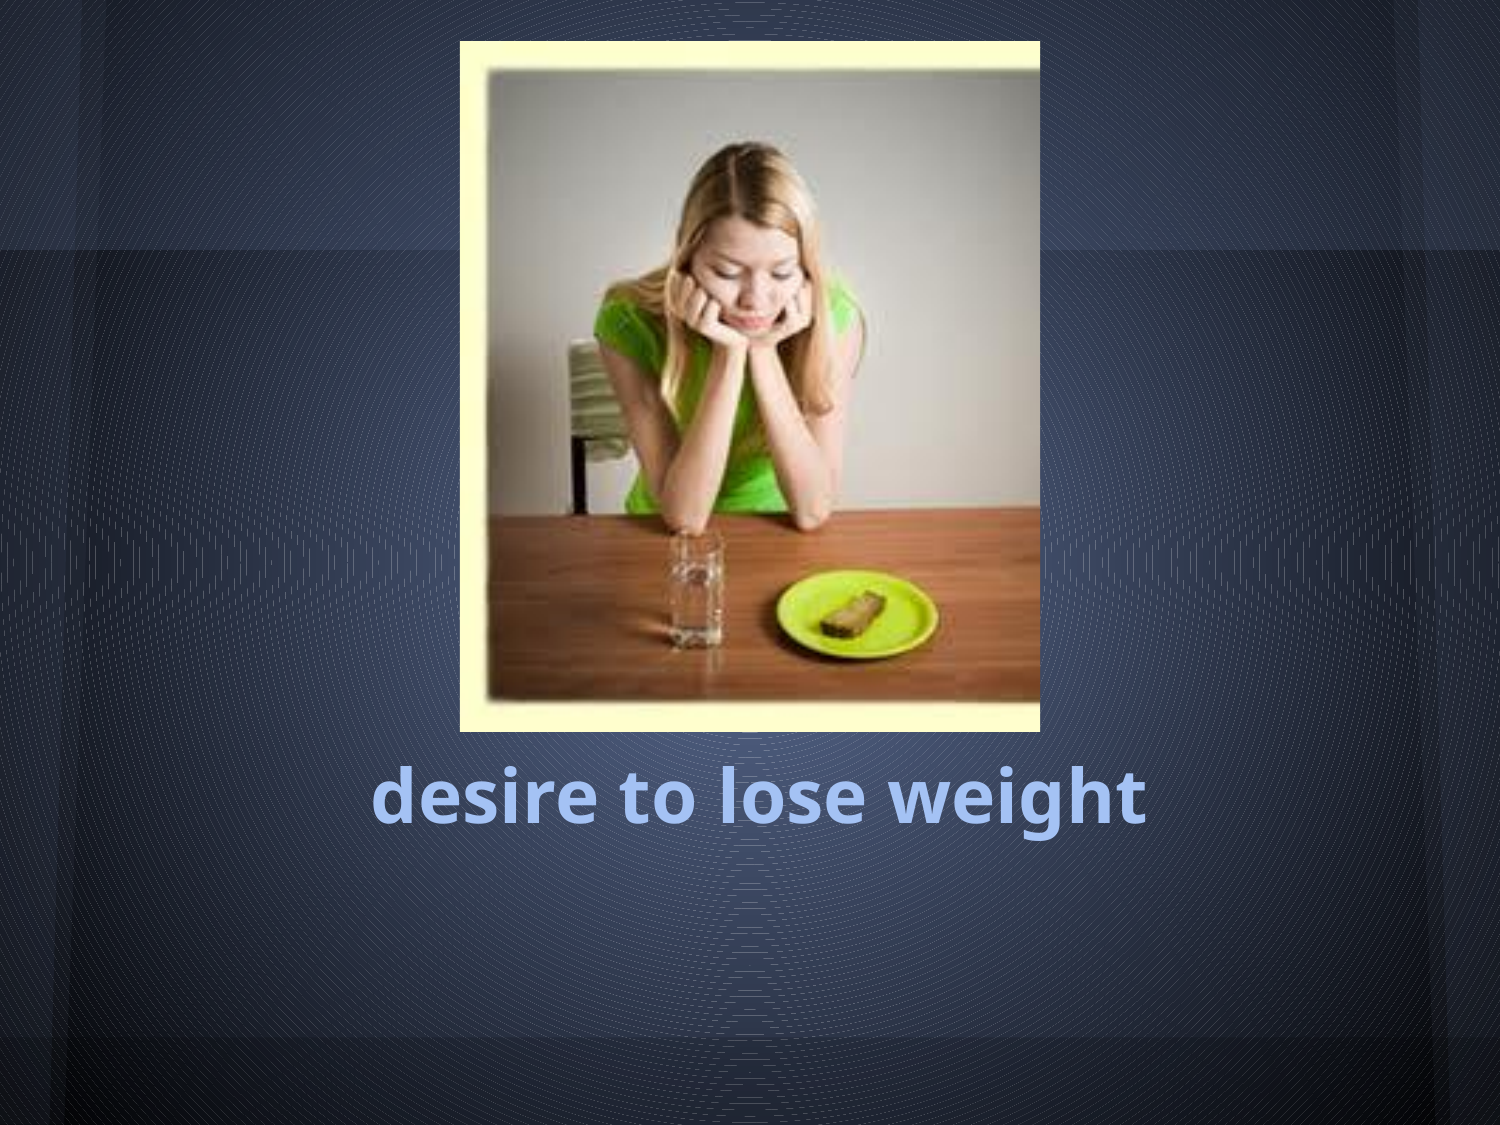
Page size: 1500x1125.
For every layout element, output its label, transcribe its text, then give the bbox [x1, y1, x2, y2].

text_box [459, 41, 1041, 732]
list desire to lose weight [75, 653, 1425, 1125]
